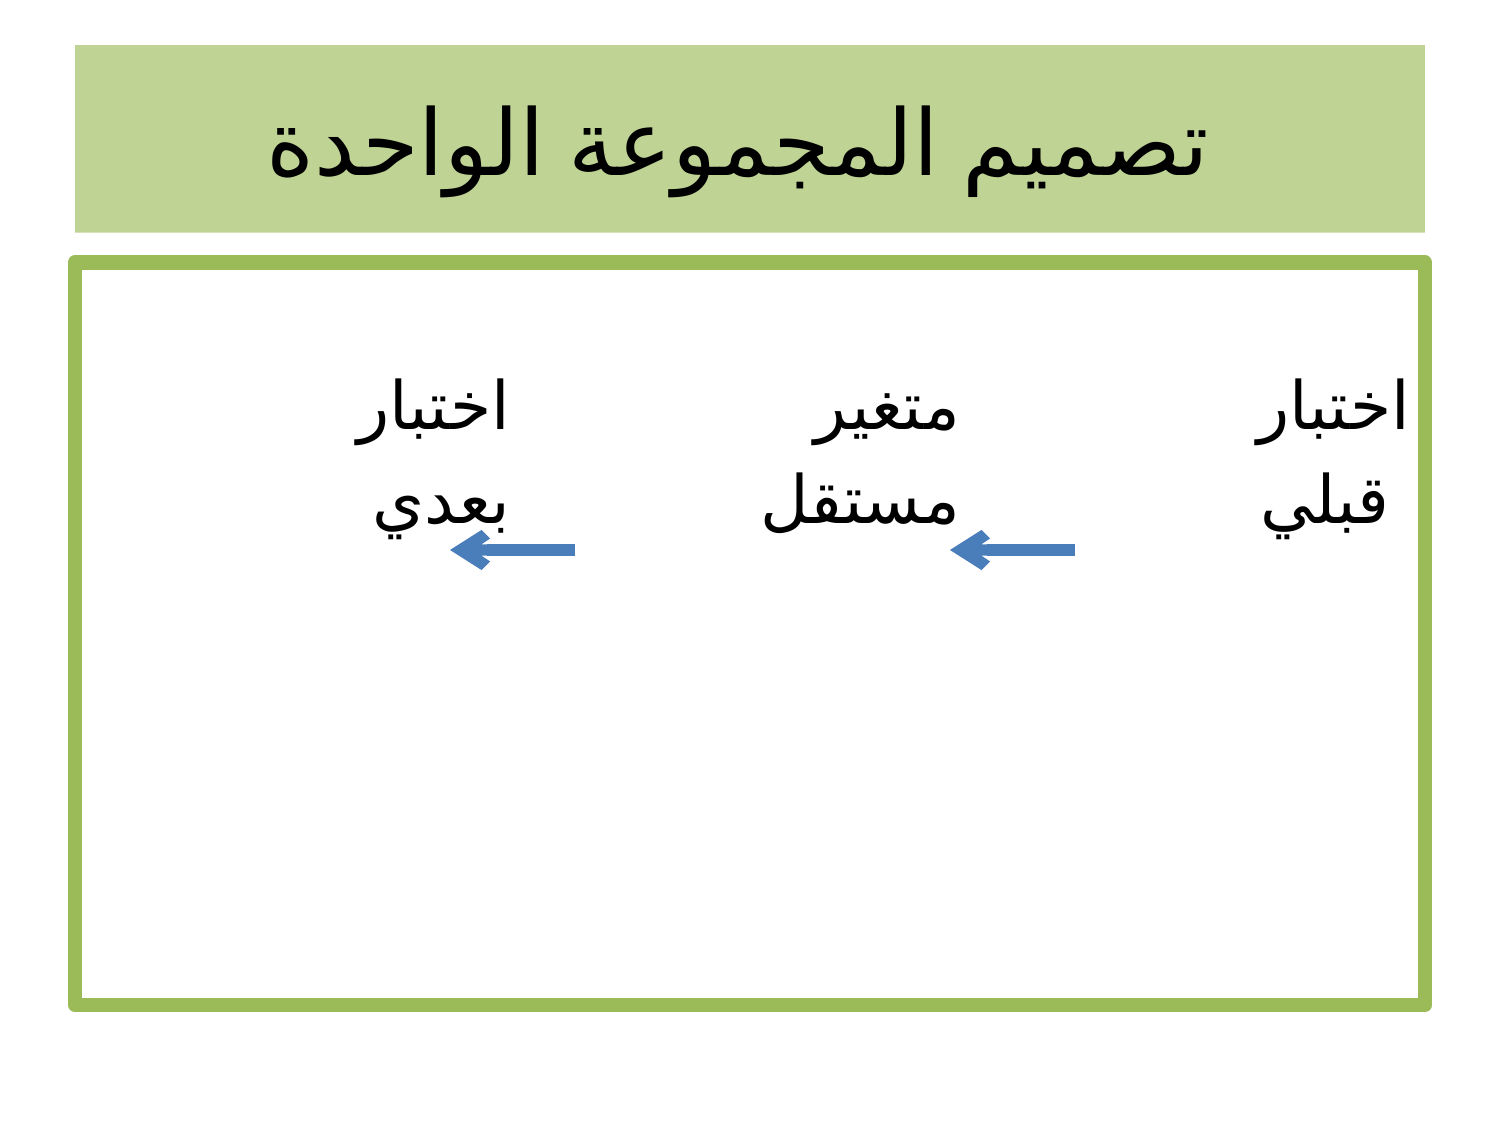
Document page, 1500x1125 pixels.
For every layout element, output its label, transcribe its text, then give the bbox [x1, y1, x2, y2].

list اختبار متغير اختبار قبلي مستقل بعدي [75, 262, 1425, 1005]
title تصميم المجموعة الواحدة [75, 45, 1425, 233]
